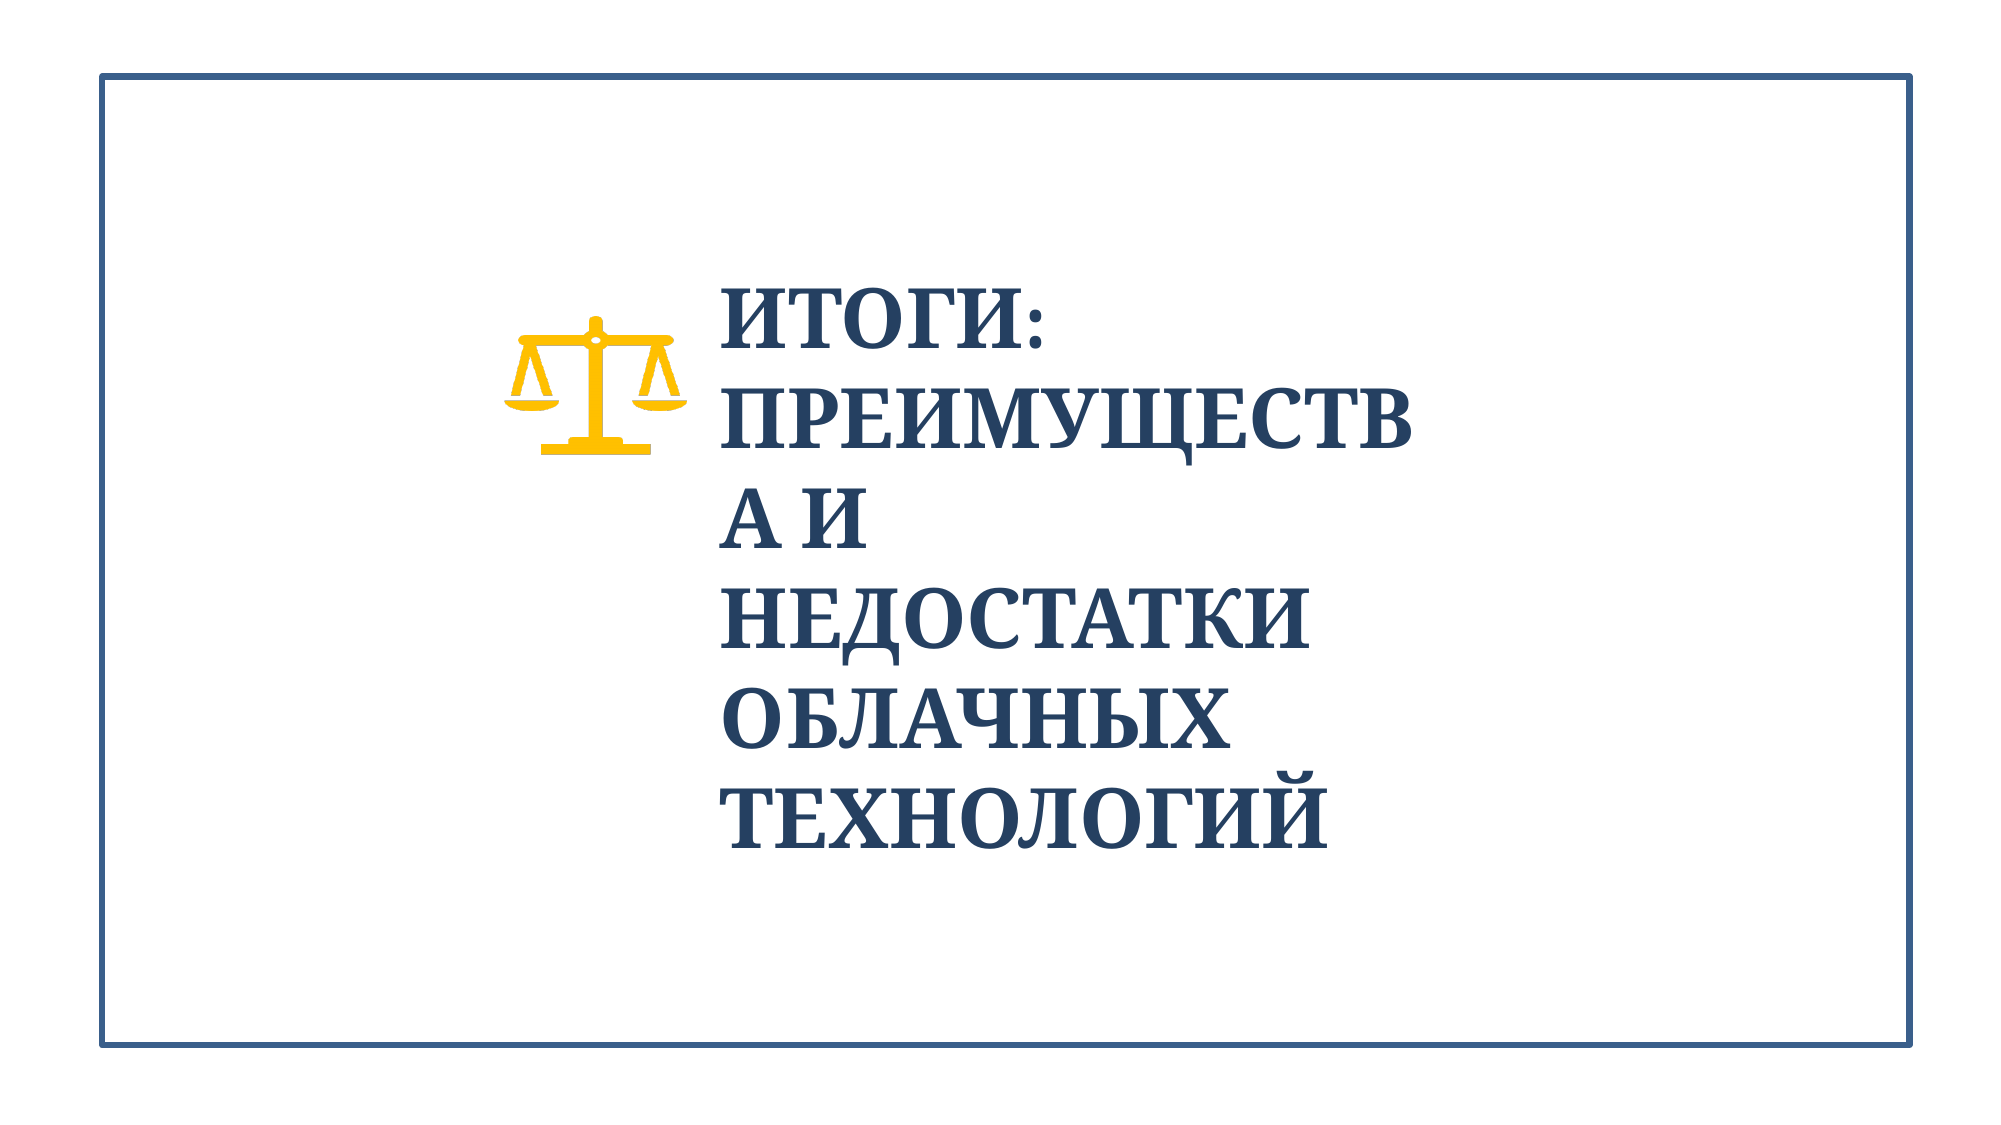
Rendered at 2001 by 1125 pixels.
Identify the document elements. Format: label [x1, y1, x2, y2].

picture [485, 302, 705, 469]
text_box [100, 74, 1912, 1047]
